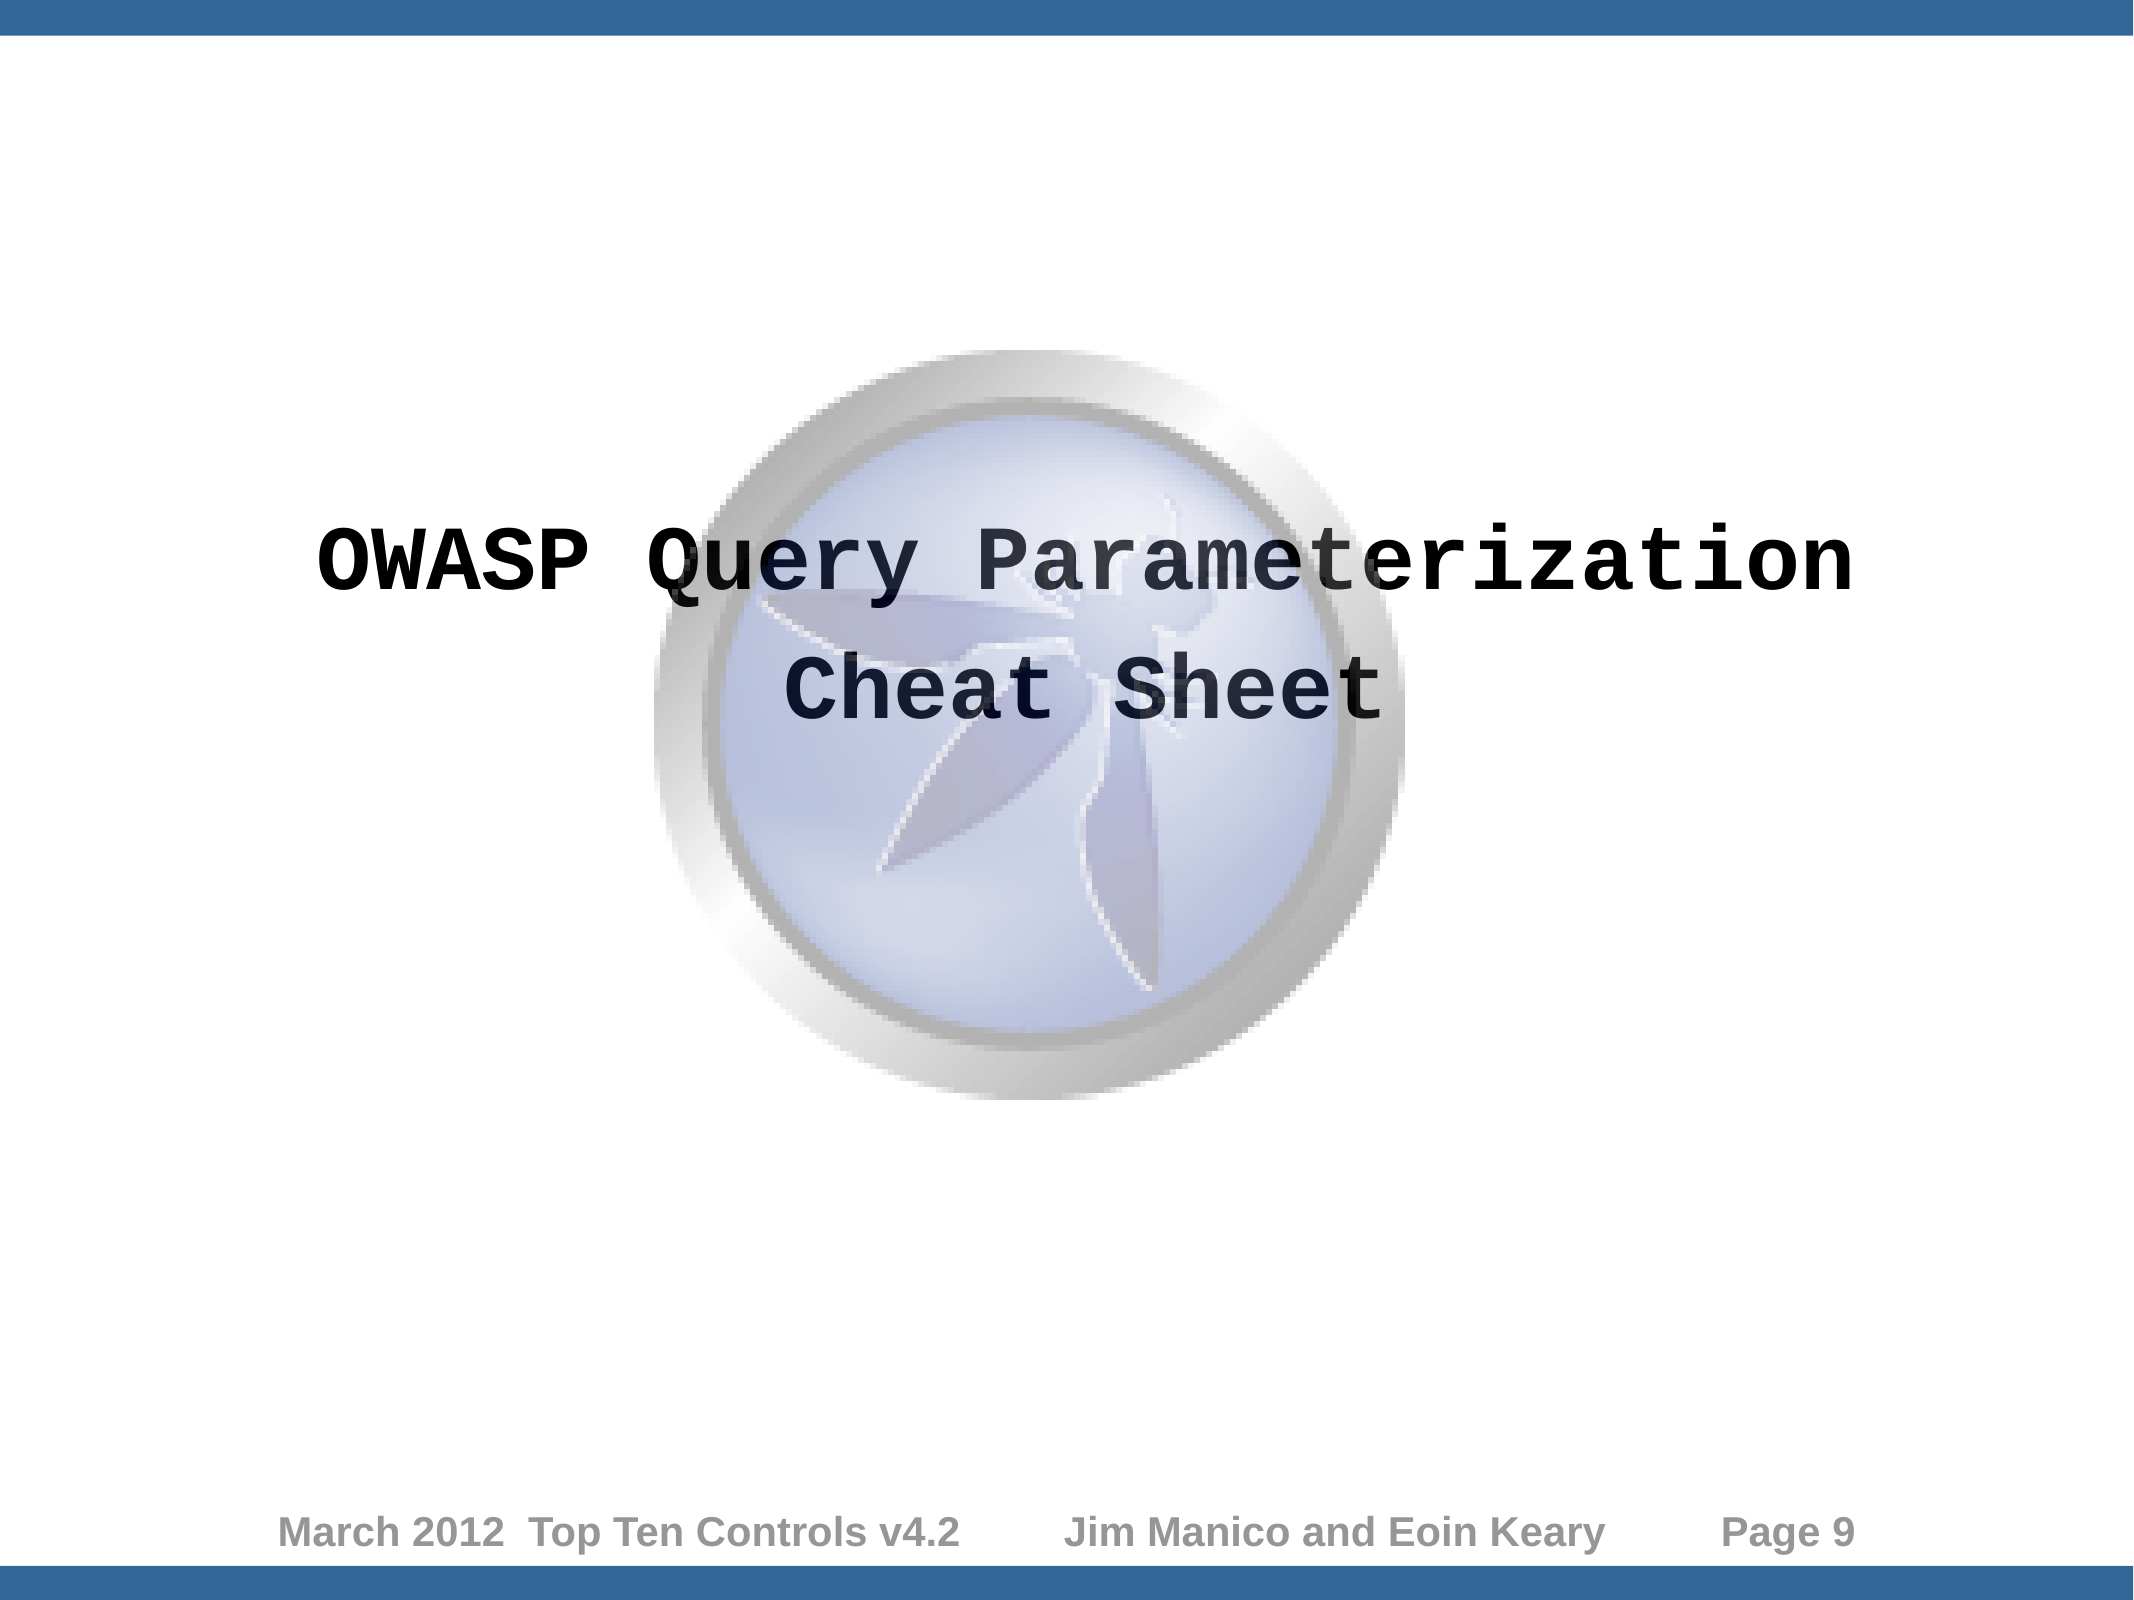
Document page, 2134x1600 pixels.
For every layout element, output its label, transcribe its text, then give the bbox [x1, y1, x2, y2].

list OWASP Query Parameterization Cheat Sheet [1410, 487, 2084, 1088]
picture [653, 349, 1405, 1101]
list OWASP Query Parameterization Cheat Sheet [88, 487, 648, 1088]
